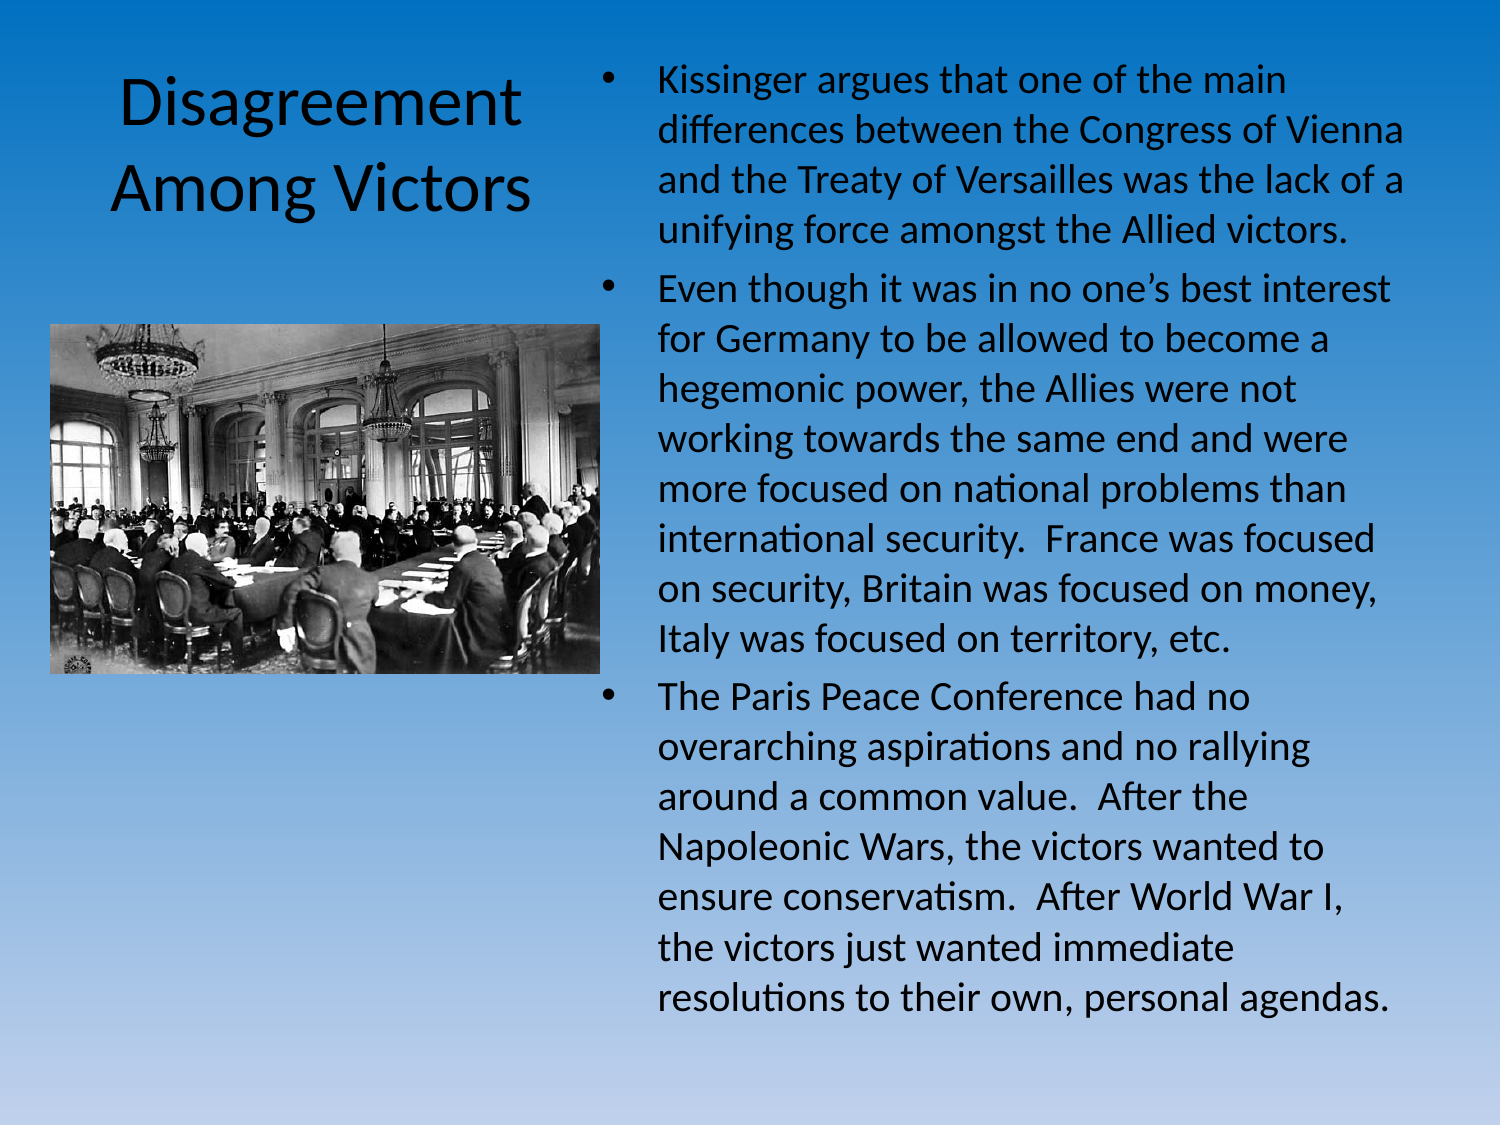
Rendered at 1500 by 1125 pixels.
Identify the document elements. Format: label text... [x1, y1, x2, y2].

picture [49, 324, 601, 675]
text_box Kissinger argues that one of the main differences between the Congress of Vienna and the Treaty of Versailles was the lack of a unifying force amongst the Allied victors. Even though it was in no one’s best interest for Germany to be allowed to become a hegemonic power, the Allies were not working towards the same end and were more focused on national problems than international security. France was focused on security, Britain was focused on money, Italy was focused on territory, etc. The Paris Peace Conference had no overarching aspirations and no rallying around a common value. After the Napoleonic Wars, the victors wanted to ensure conservatism. After World War I, the victors just wanted immediate resolutions to their own, personal agendas. [586, 44, 1425, 1005]
text_box Disagreement Among Victors [74, 44, 569, 236]
